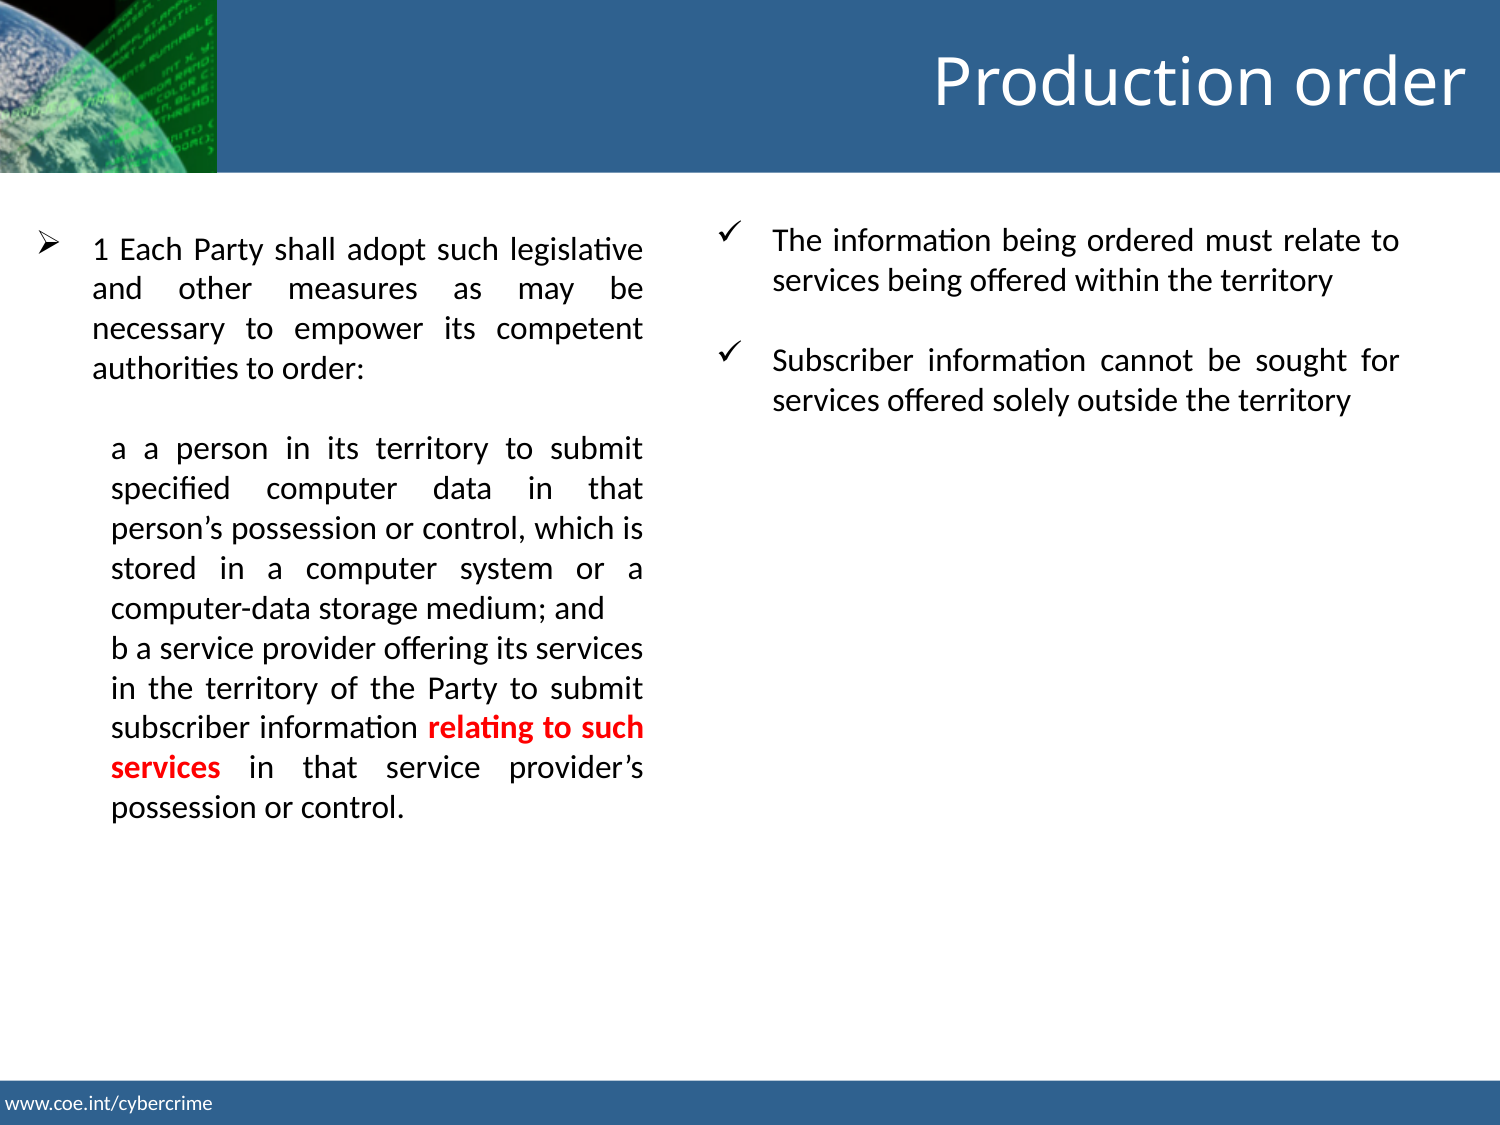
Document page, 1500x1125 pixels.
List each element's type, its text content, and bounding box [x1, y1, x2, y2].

text_box The information being ordered must relate to services being offered within the territory Subscriber information cannot be sought for services offered solely outside the territory [701, 211, 1416, 426]
text_box Production order [230, 31, 1483, 126]
picture [0, 0, 217, 173]
text_box 1 Each Party shall adopt such legislative and other measures as may be necessary to empower its competent authorities to order: a a person in its territory to submit specified computer data in that person’s possession or control, which is stored in a computer system or a computer-data storage medium; and b a service provider offering its services in the territory of the Party to submit subscriber information relating to such services in that service provider’s possession or control. [21, 219, 660, 833]
